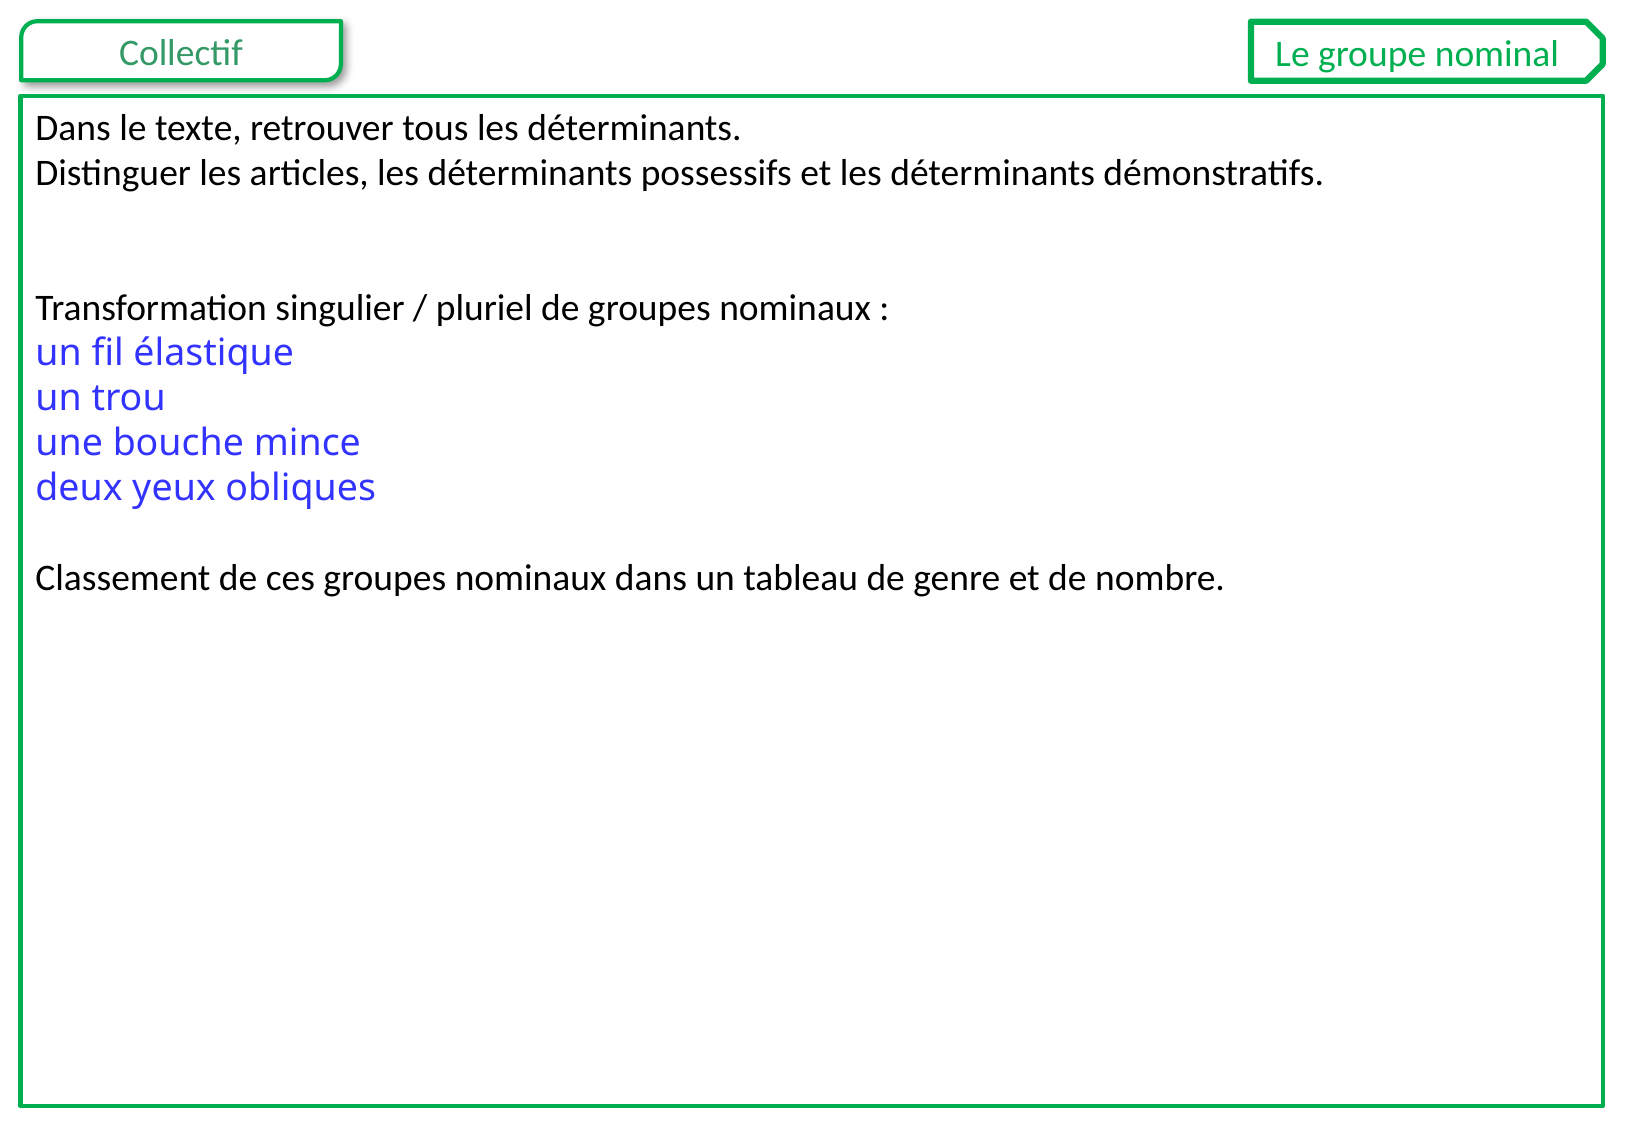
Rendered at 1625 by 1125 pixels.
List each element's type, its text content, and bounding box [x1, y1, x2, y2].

list Dans le texte, retrouver tous les déterminants. Distinguer les articles, les déterminants possessifs et les déterminants démonstratifs. Transformation singulier / pluriel de groupes nominaux : un fil élastique un trou une bouche mince deux yeux obliques Classement de ces groupes nominaux dans un tableau de genre et de nombre. [18, 94, 1605, 1108]
list Le groupe nominal [1250, 21, 1584, 81]
